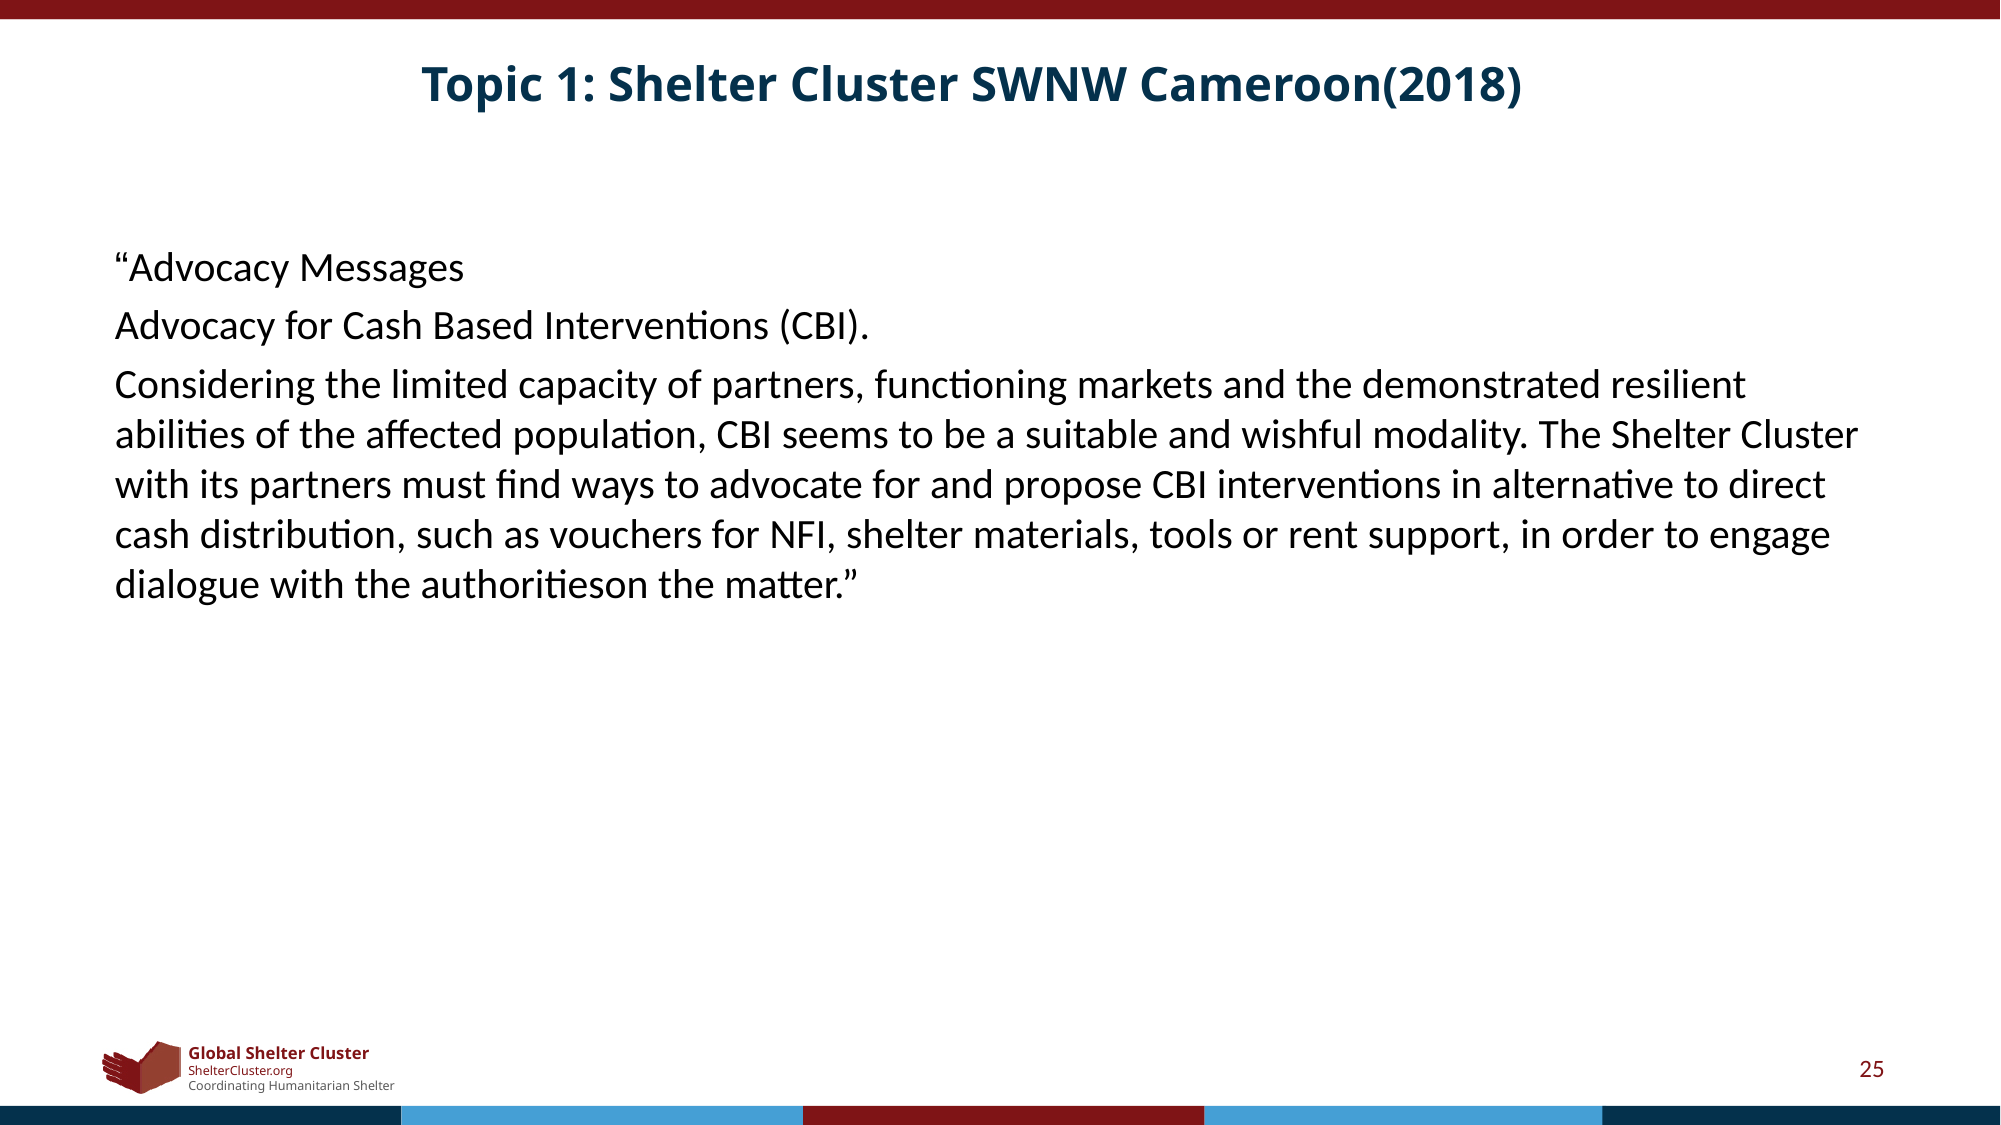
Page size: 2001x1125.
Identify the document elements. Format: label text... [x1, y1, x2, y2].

slide_number 25 [1433, 1037, 1900, 1098]
picture [102, 1041, 181, 1094]
list “Advocacy Messages Advocacy for Cash Based Interventions (CBI). Considering the limited capacity of partners, functioning markets and the demonstrated resilient abilities of the affected population, CBI seems to be a suitable and wishful modality. The Shelter Cluster with its partners must find ways to advocate for and propose CBI interventions in alternative to direct cash distribution, such as vouchers for NFI, shelter materials, tools or rent support, in order to engage dialogue with the authoritieson the matter.” [99, 232, 1900, 975]
title Topic 1: Shelter Cluster SWNW Cameroon(2018) [43, 45, 1900, 233]
